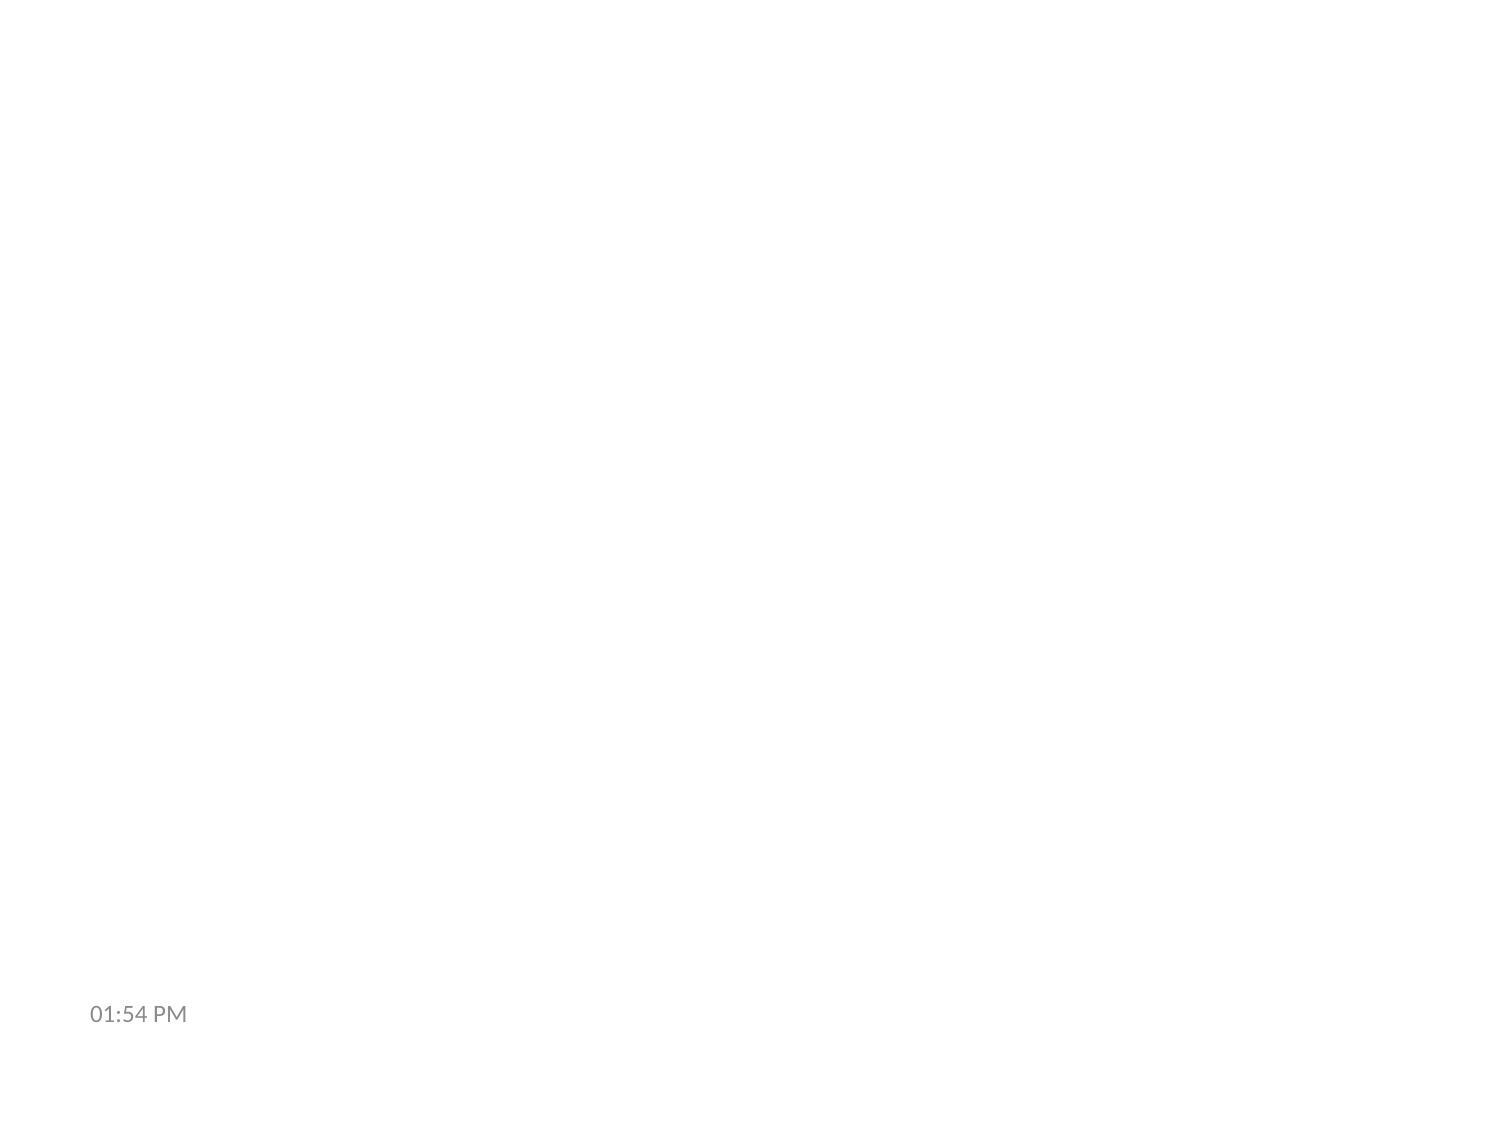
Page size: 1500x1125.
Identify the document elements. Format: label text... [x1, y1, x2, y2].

text_box 3:35 PM [75, 982, 425, 1043]
